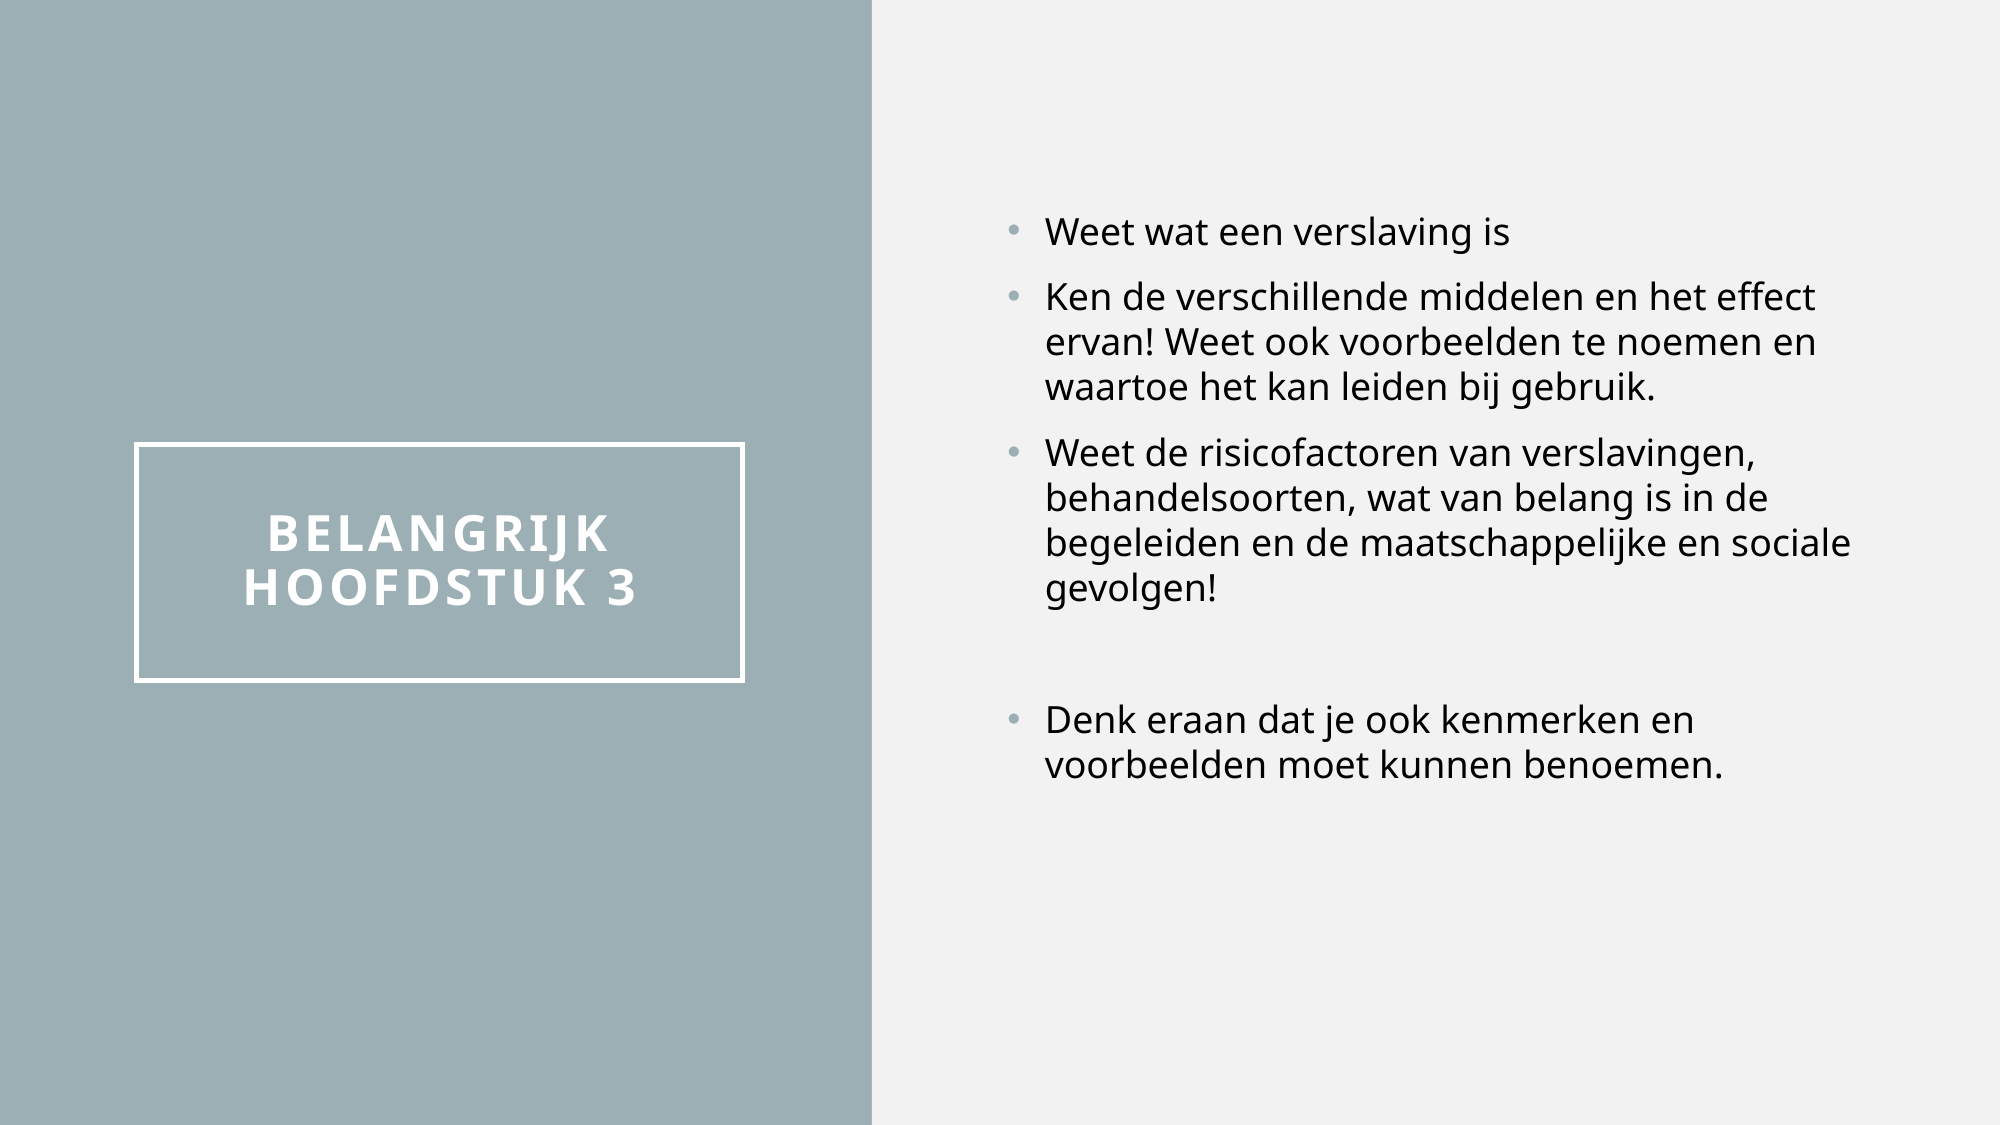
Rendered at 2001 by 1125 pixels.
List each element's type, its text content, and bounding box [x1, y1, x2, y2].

title Belangrijk hoofdstuk 3 [134, 442, 745, 683]
list Weet wat een verslaving is Ken de verschillende middelen en het effect ervan! Weet ook voorbeelden te noemen en waartoe het kan leiden bij gebruik. Weet de risicofactoren van verslavingen, behandelsoorten, wat van belang is in de begeleiden en de maatschappelijke en sociale gevolgen! Denk eraan dat je ook kenmerken en voorbeelden moet kunnen benoemen. [992, 131, 1880, 994]
text_box [871, 0, 2000, 1125]
